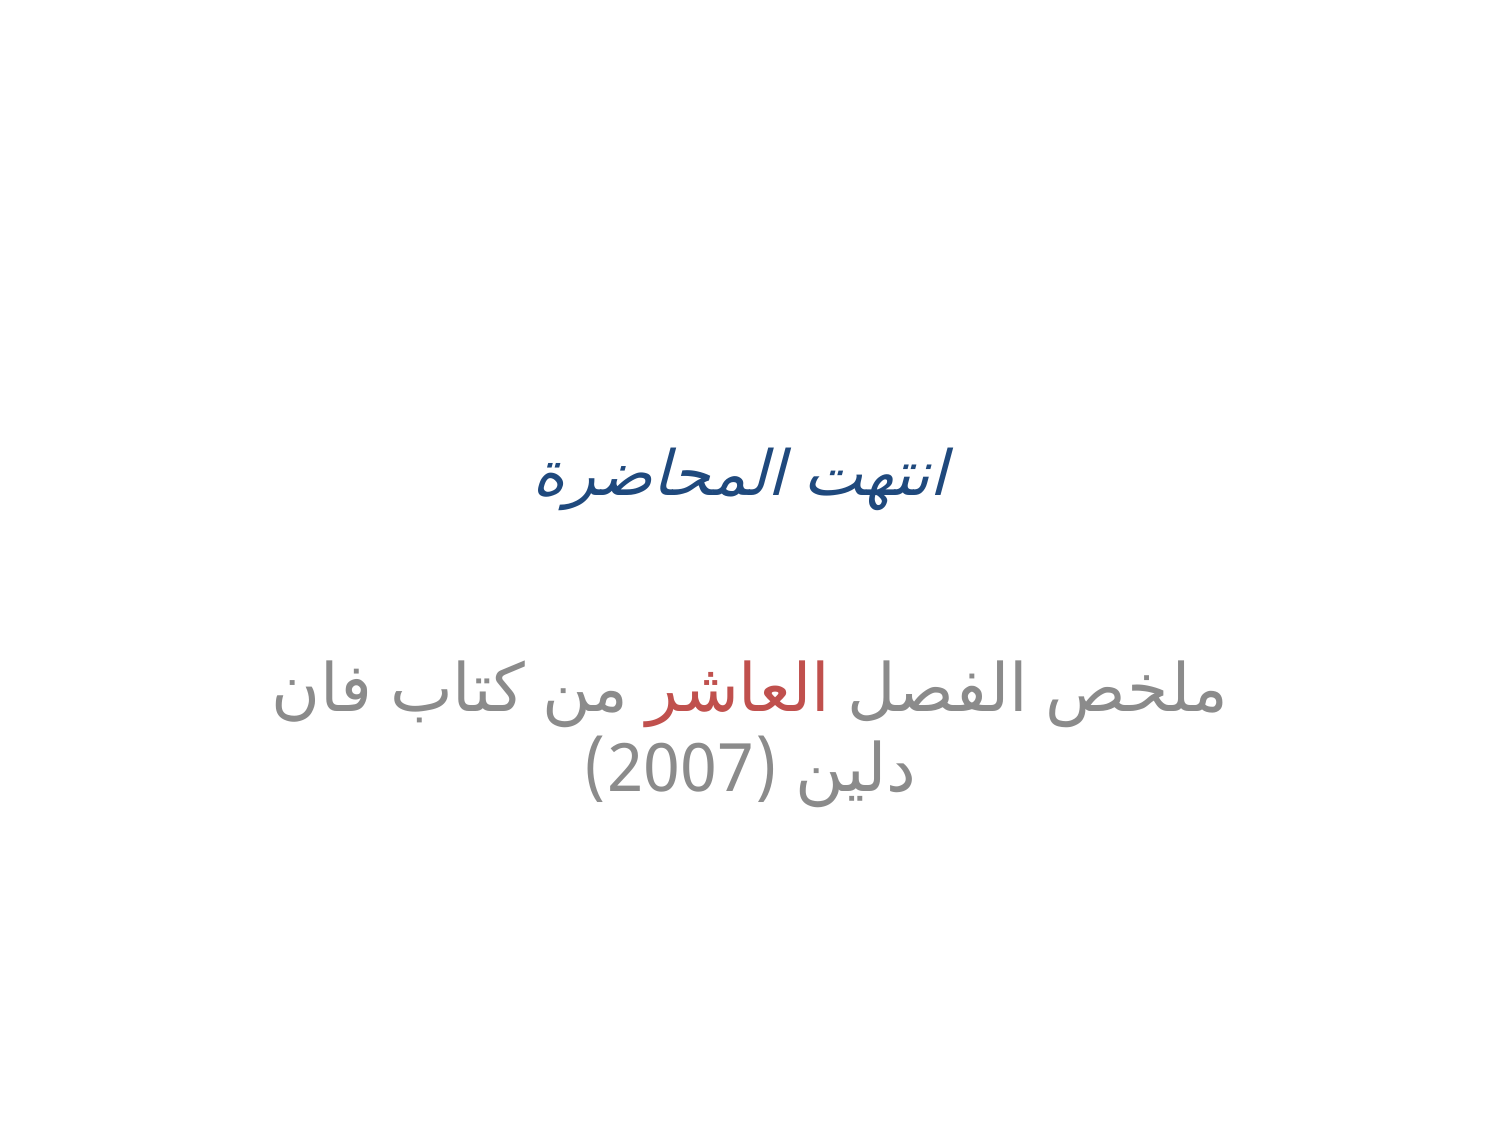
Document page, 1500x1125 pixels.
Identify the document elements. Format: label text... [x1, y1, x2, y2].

subtitle ملخص الفصل العاشر من كتاب فان دلين (2007) [225, 637, 1275, 925]
title انتهت المحاضرة [112, 349, 1388, 591]
